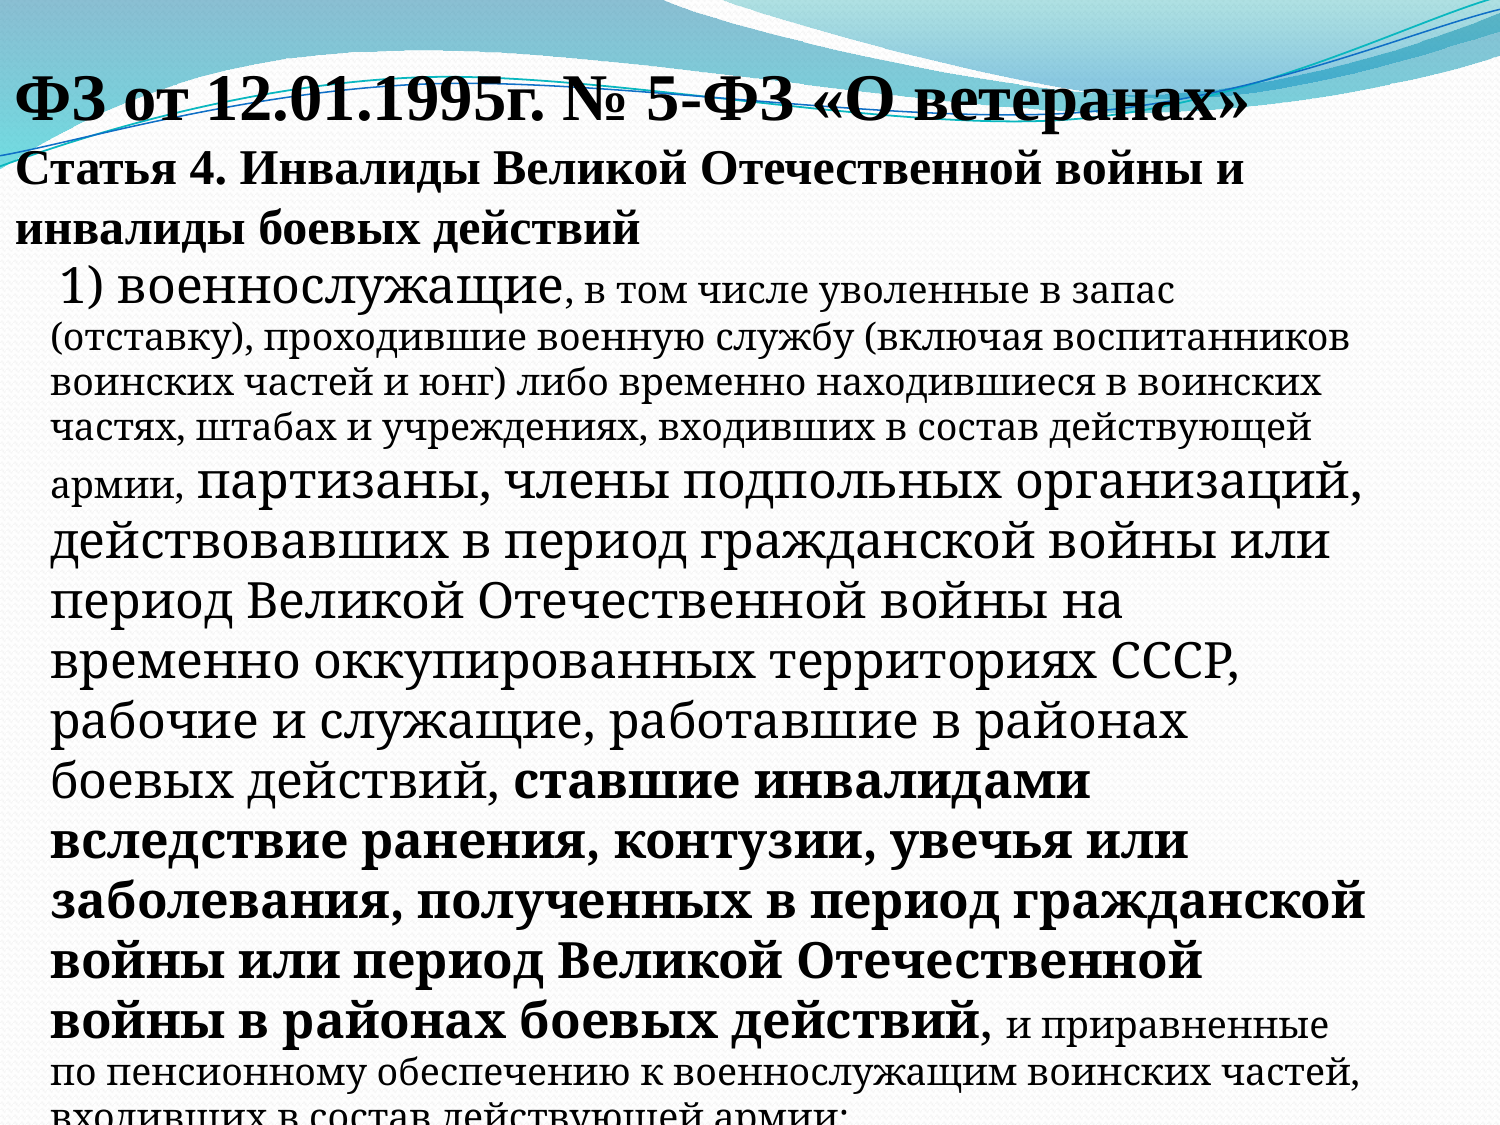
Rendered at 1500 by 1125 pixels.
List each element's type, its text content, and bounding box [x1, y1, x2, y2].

text_box 1) военнослужащие, в том числе уволенные в запас (отставку), проходившие военную службу (включая воспитанников воинских частей и юнг) либо временно находившиеся в воинских частях, штабах и учреждениях, входивших в состав действующей армии, партизаны, члены подпольных организаций, действовавших в период гражданской войны или период Великой Отечественной войны на временно оккупированных территориях СССР, рабочие и служащие, работавшие в районах боевых действий, ставшие инвалидами вследствие ранения, контузии, увечья или заболевания, полученных в период гражданской войны или период Великой Отечественной войны в районах боевых действий, и приравненные по пенсионному обеспечению к военнослужащим воинских частей, входивших в состав действующей армии; [35, 307, 1395, 1125]
text_box ФЗ от 12.01.1995г. № 5-ФЗ «О ветеранах» Статья 4. Инвалиды Великой Отечественной войны и инвалиды боевых действий [0, 46, 1500, 307]
